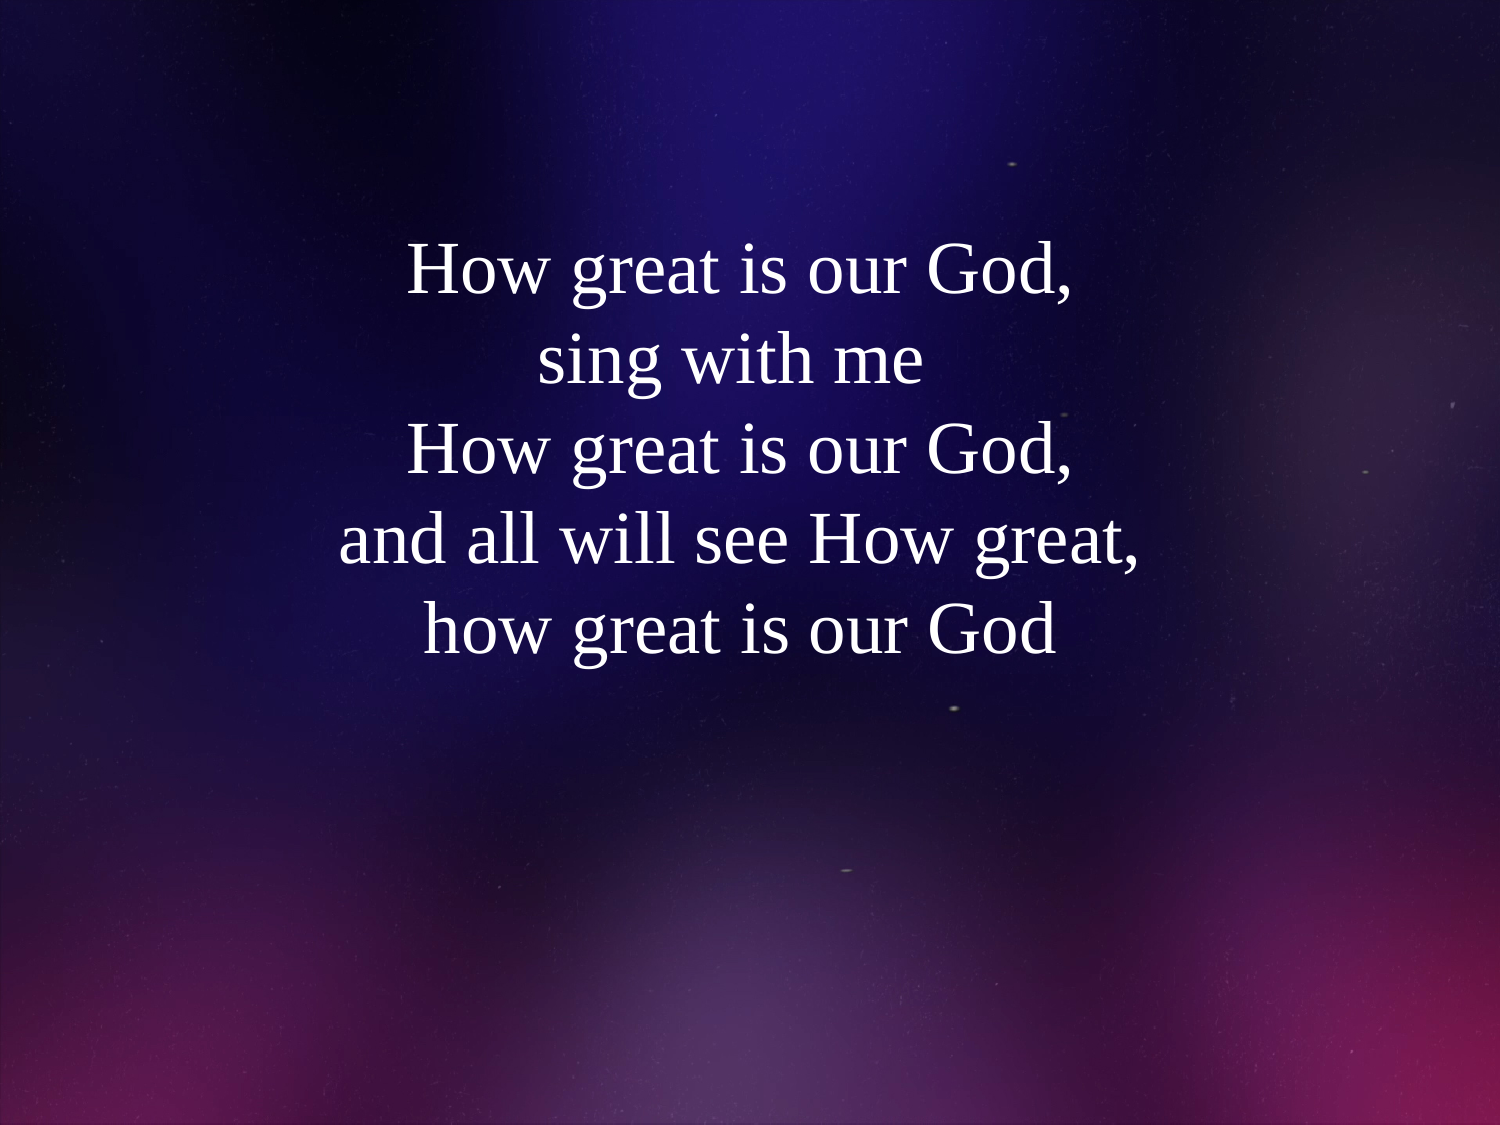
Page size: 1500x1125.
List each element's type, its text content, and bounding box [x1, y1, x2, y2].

title How great is our God, sing with me How great is our God, and all will see How great, how great is our God [112, 350, 1388, 538]
picture [0, 0, 1500, 1125]
